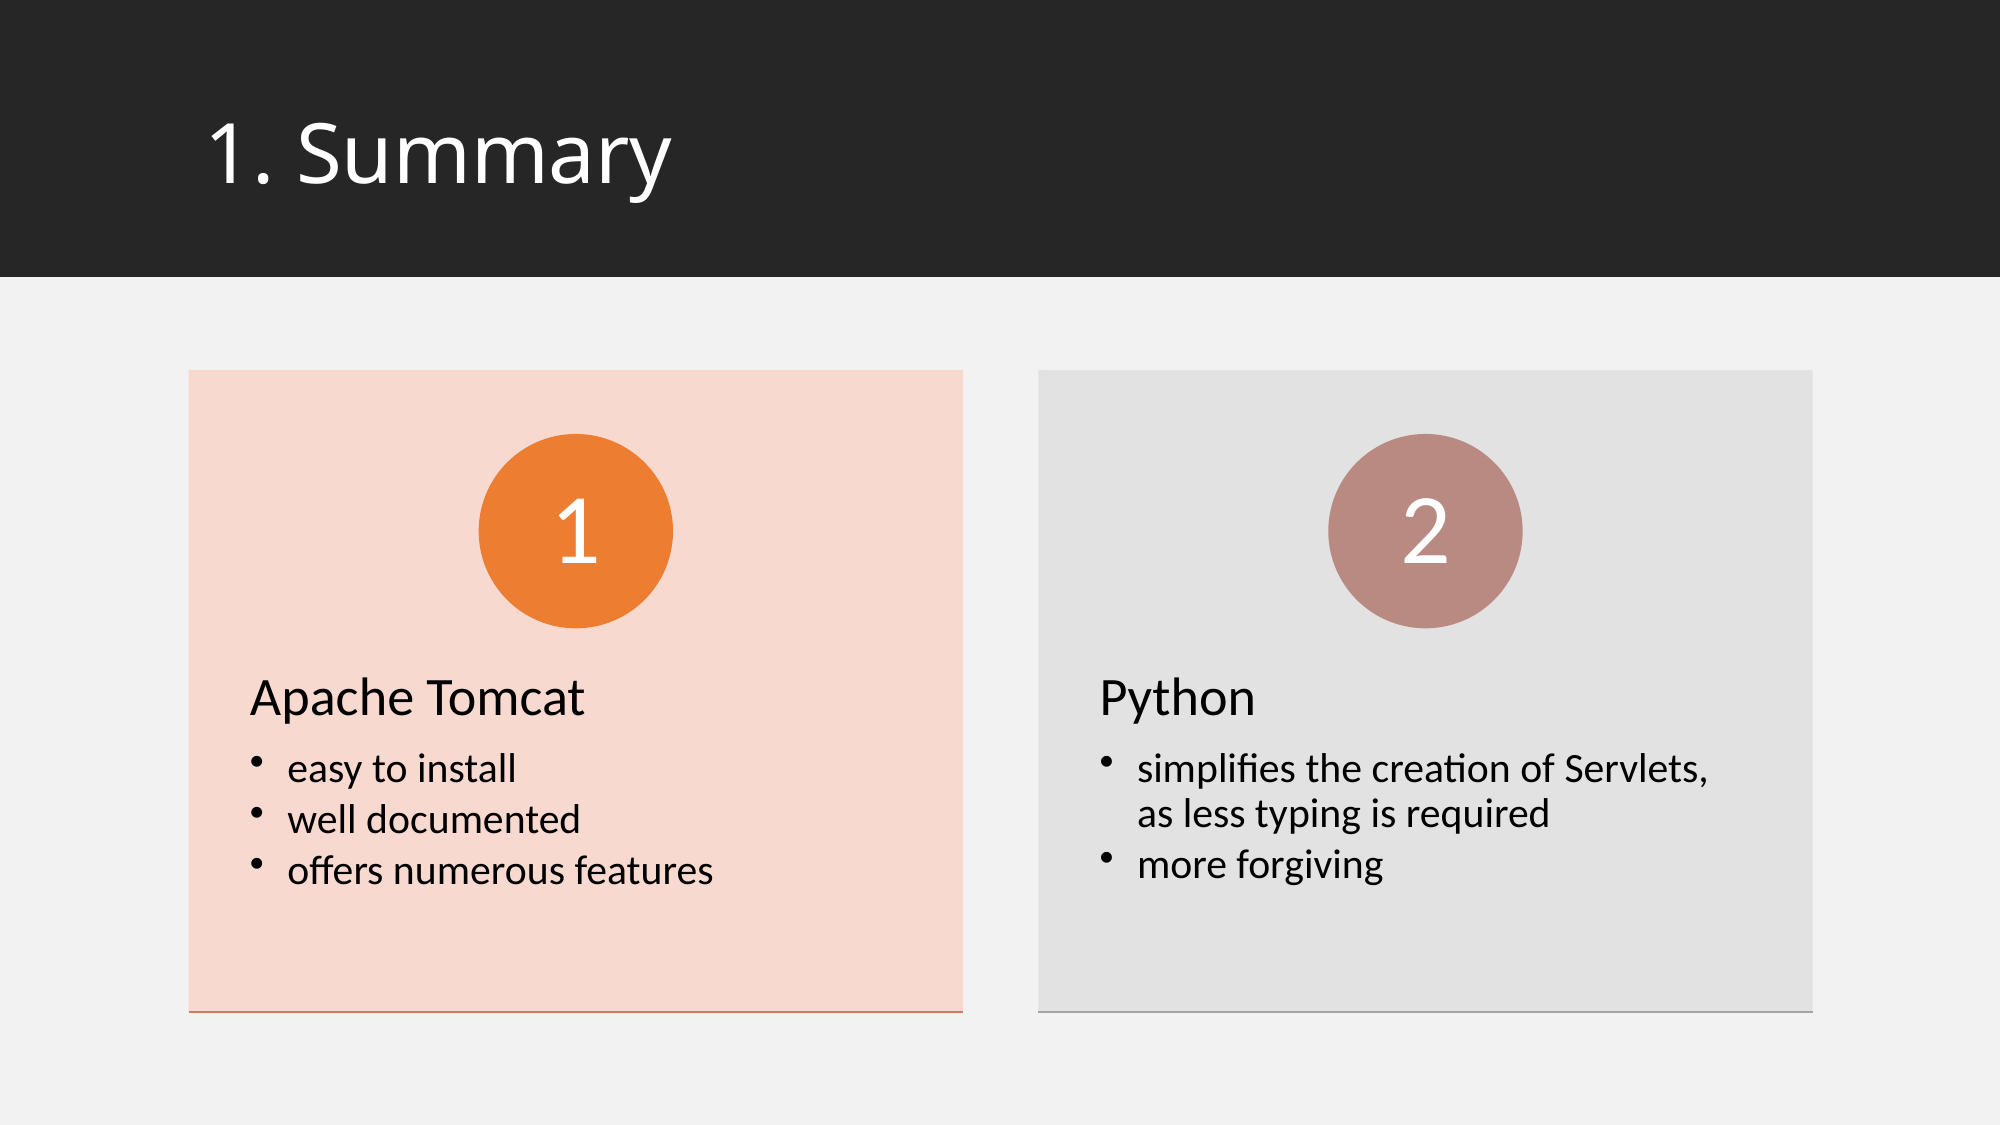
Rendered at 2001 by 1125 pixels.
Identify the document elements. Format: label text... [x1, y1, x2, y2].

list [189, 370, 1812, 1012]
title 1. Summary [189, 104, 1812, 253]
text_box [0, 0, 2000, 276]
text_box [0, 276, 2000, 1125]
